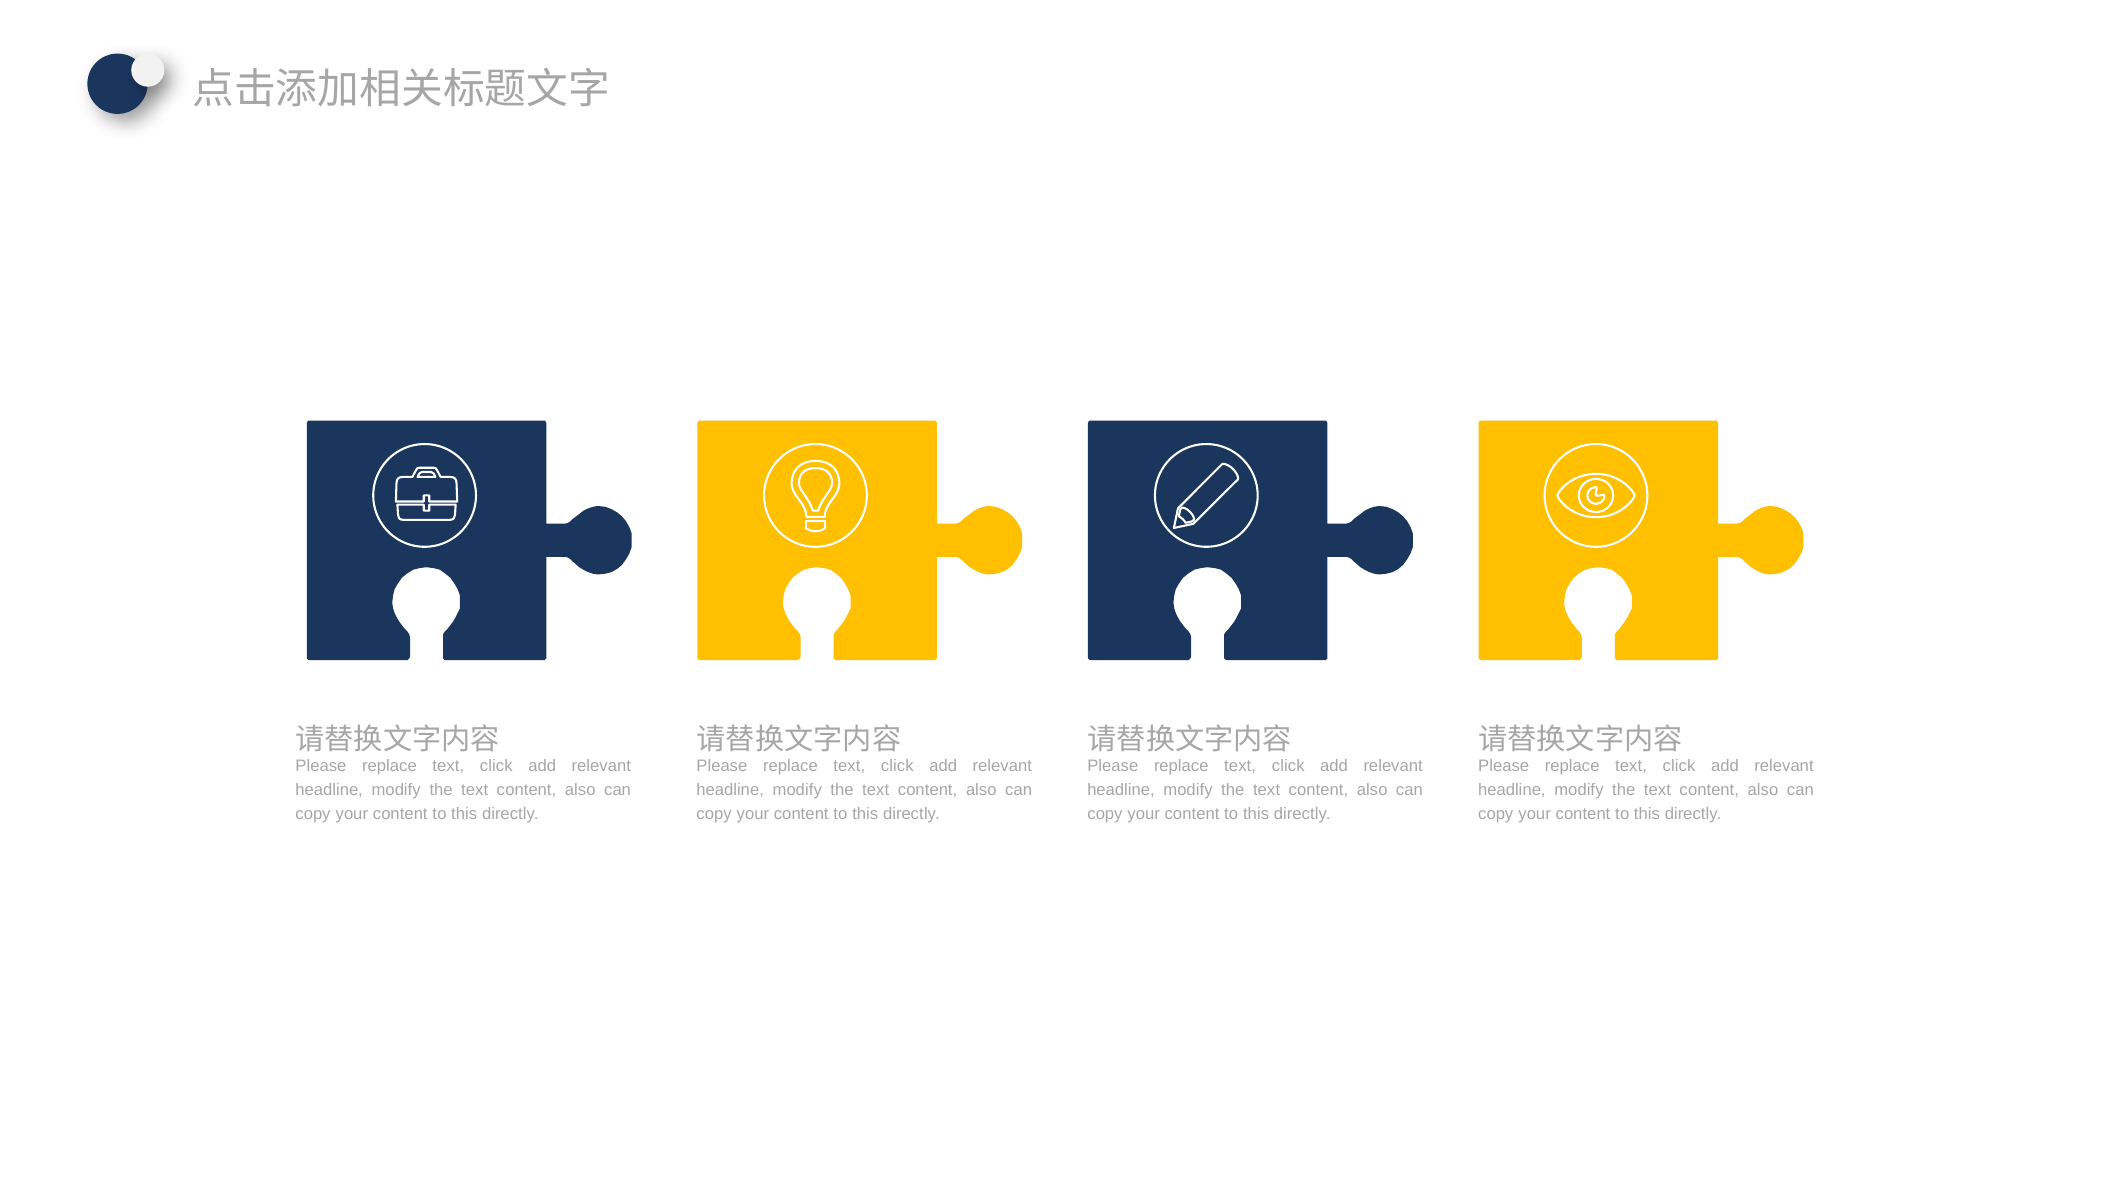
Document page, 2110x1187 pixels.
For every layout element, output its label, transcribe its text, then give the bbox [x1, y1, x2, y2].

text_box [697, 420, 1023, 661]
text_box [86, 52, 142, 115]
text_box [306, 420, 632, 661]
text_box Please replace text, click add relevant headline, modify the text content, also can copy your content to this directly. [1087, 750, 1424, 823]
text_box 请替换文字内容 [696, 713, 962, 750]
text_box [373, 444, 476, 547]
text_box [130, 52, 166, 88]
text_box 请替换文字内容 [1478, 713, 1743, 750]
text_box Please replace text, click add relevant headline, modify the text content, also can copy your content to this directly. [295, 750, 632, 823]
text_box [1154, 444, 1258, 547]
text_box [1544, 444, 1648, 547]
text_box 请替换文字内容 [1087, 713, 1353, 750]
text_box Please replace text, click add relevant headline, modify the text content, also can copy your content to this directly. [696, 750, 1033, 823]
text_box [764, 444, 867, 547]
text_box 点击添加相关标题文字 [176, 53, 680, 114]
text_box [1087, 420, 1413, 661]
text_box Please replace text, click add relevant headline, modify the text content, also can copy your content to this directly. [1478, 750, 1815, 823]
text_box [1478, 420, 1804, 661]
text_box 请替换文字内容 [295, 713, 561, 750]
